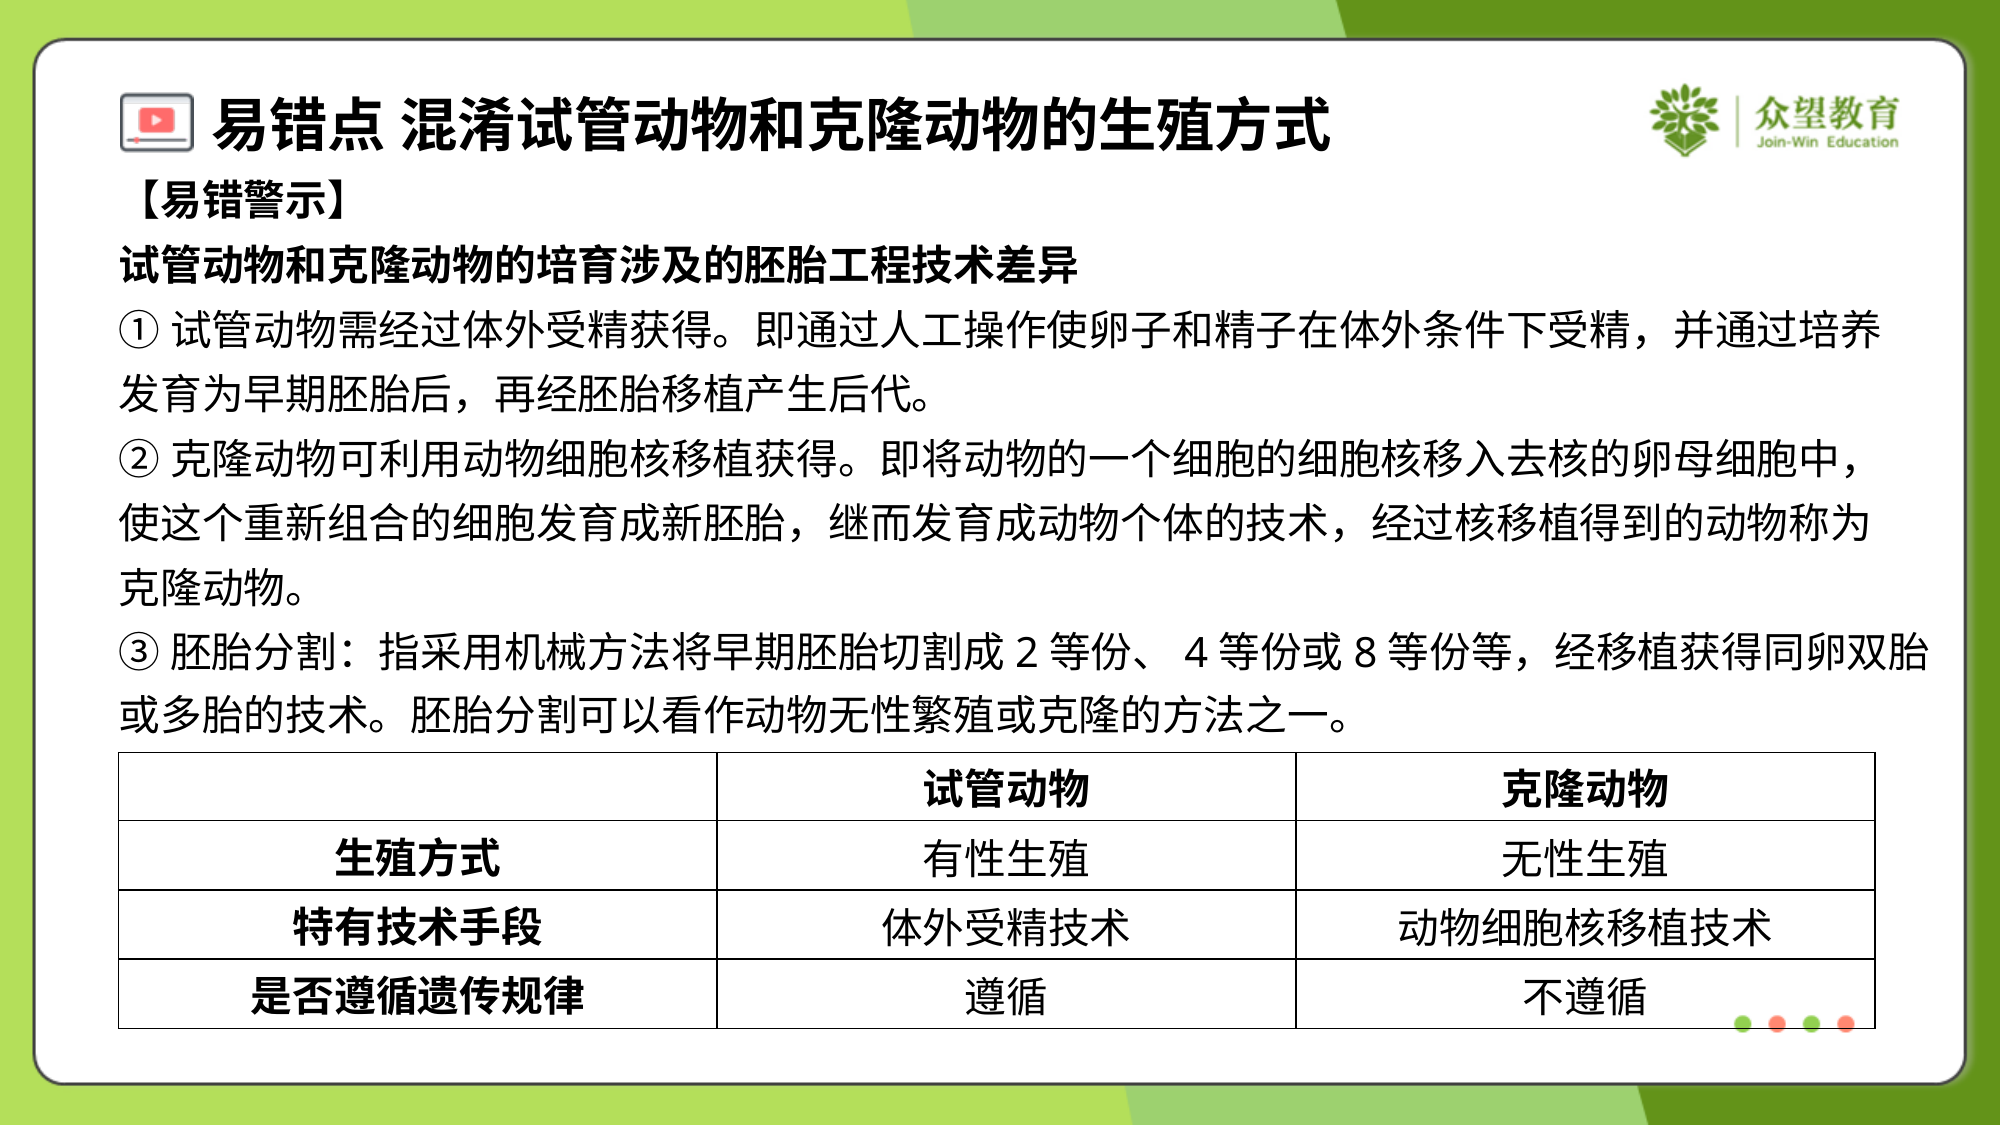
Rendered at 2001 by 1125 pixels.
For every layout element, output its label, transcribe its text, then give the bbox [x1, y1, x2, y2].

table_cell 遵循 [718, 960, 1295, 1028]
table_header 克隆动物 [1297, 753, 1874, 820]
table_cell 是否遵循遗传规律 [119, 960, 716, 1028]
table_header 试管动物 [718, 753, 1295, 820]
table_cell 有性生殖 [718, 821, 1295, 889]
picture [0, 0, 2000, 1125]
table_cell 无性生殖 [1297, 821, 1874, 889]
table_header [119, 753, 716, 820]
table_cell 不遵循 [1297, 960, 1874, 1028]
table_cell 生殖方式 [119, 821, 716, 889]
table_cell 体外受精技术 [718, 891, 1295, 958]
text_box 【易错警示】 试管动物和克隆动物的培育涉及的胚胎工程技术差异 ①试管动物需经过体外受精获得。即通过人工操作使卵子和精子在体外条件下受精，并通过培养 发育为早期胚胎后，再经胚胎移植产生后代。 ②克隆动物可利用动物细胞核移植获得。即将动物的一个细胞的细胞核移入去核的卵母细胞中， 使这个重新组合的细胞发育成新胚胎，继而发育成动物个体的技术，经过核移植得到的动物称为 克隆动物。 ③胚胎分割：指采用机械方法将早期胚胎切割成2等份、4等份或8等份等，经移植获得同卵双胎 或多胎的技术。胚胎分割可以看作动物无性繁殖或克隆的方法之一。 [118, 159, 1883, 734]
table_cell 特有技术手段 [119, 891, 716, 958]
table_cell 动物细胞核移植技术 [1297, 891, 1874, 958]
